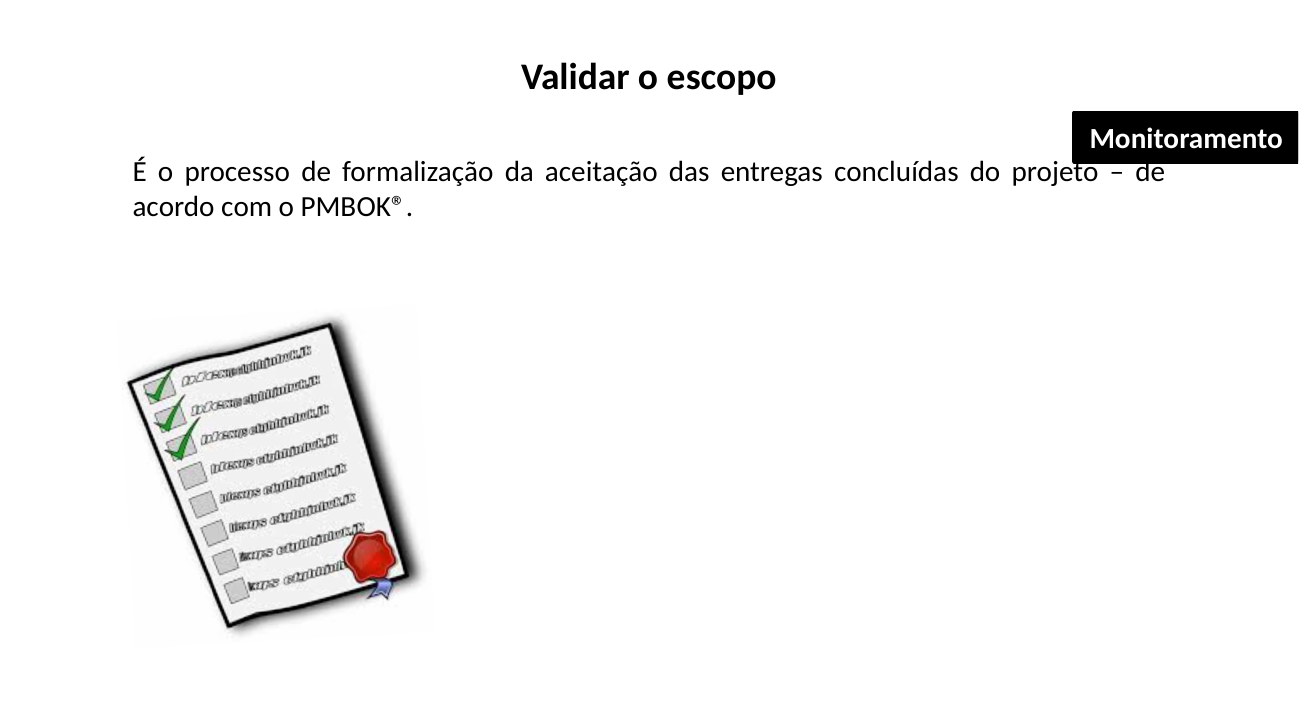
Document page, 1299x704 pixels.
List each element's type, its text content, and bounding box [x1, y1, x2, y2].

text_box Validar o escopo [0, 44, 1299, 106]
text_box É o processo de formalização da aceitação das entregas concluídas do projeto – de acordo com o PMBOK®. [117, 145, 1181, 232]
text_box Monitoramento [1074, 112, 1299, 162]
picture [118, 305, 433, 647]
